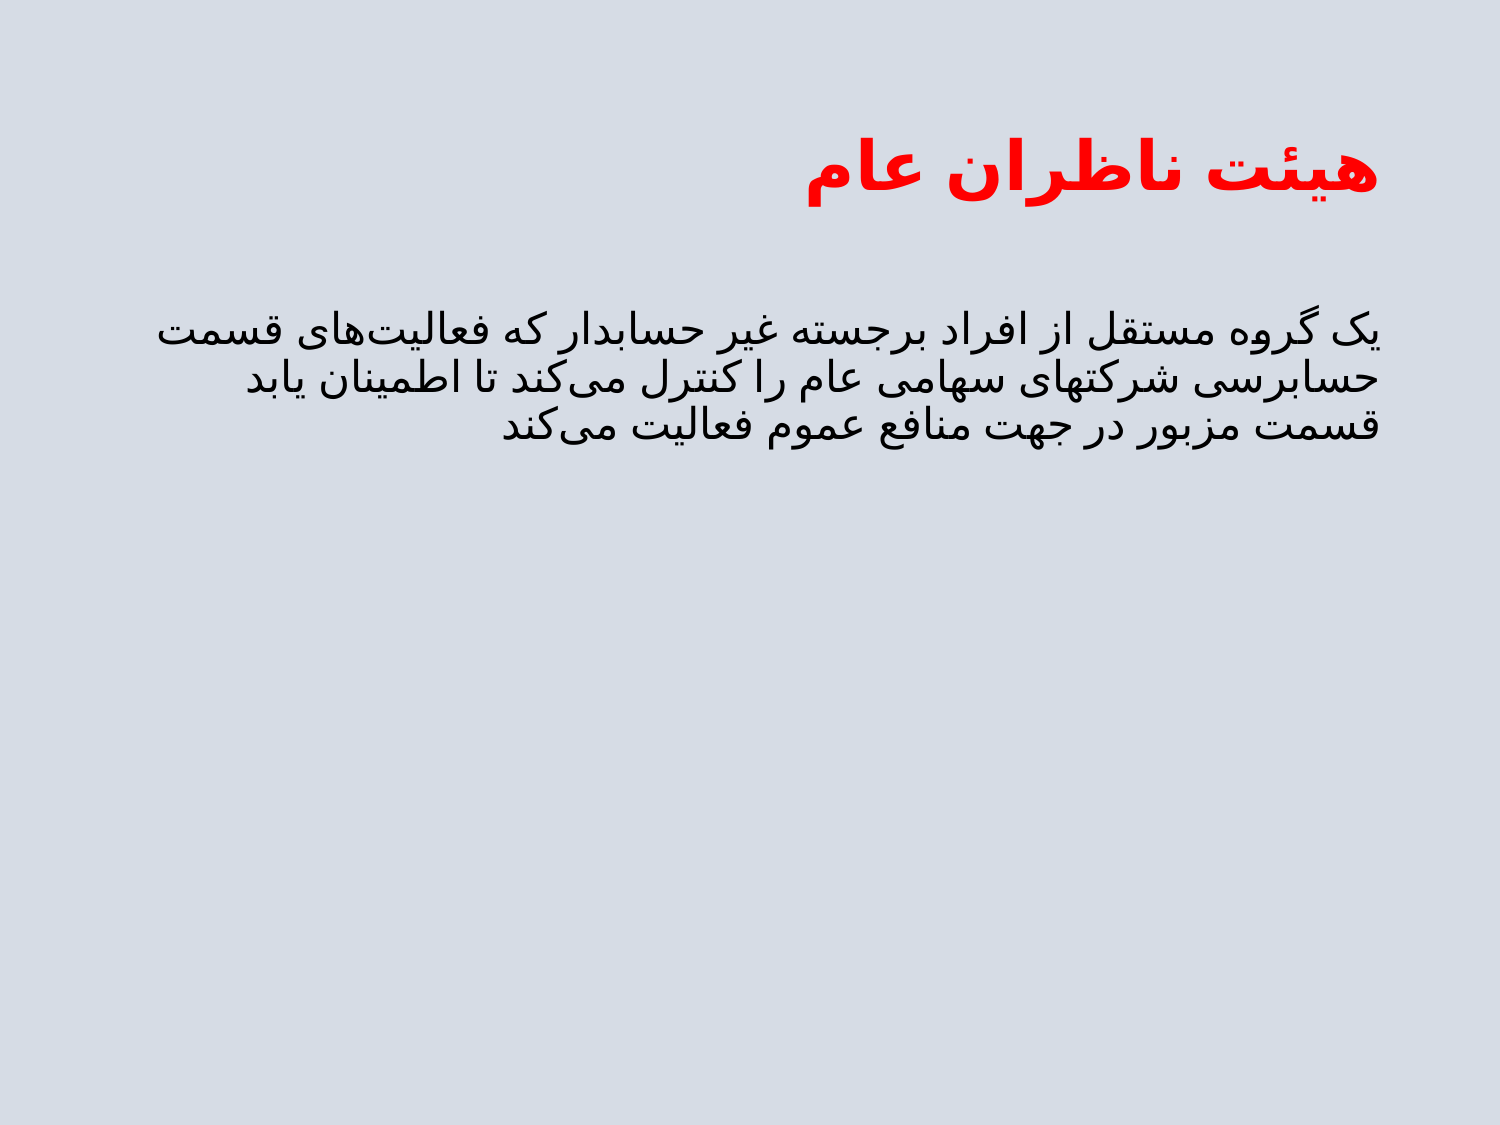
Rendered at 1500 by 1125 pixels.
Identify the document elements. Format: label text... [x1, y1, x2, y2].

title هیئت ناظران عام [103, 59, 1397, 278]
list یک گروه مستقل از افراد برجسته غیر حسابدار که فعالیت‌های قسمت حسابرسی شرکتهای سهامی عام را کنترل می‌کند تا اطمینان یابد قسمت مزبور در جهت منافع عموم فعالیت می‌کند [103, 299, 1397, 1014]
